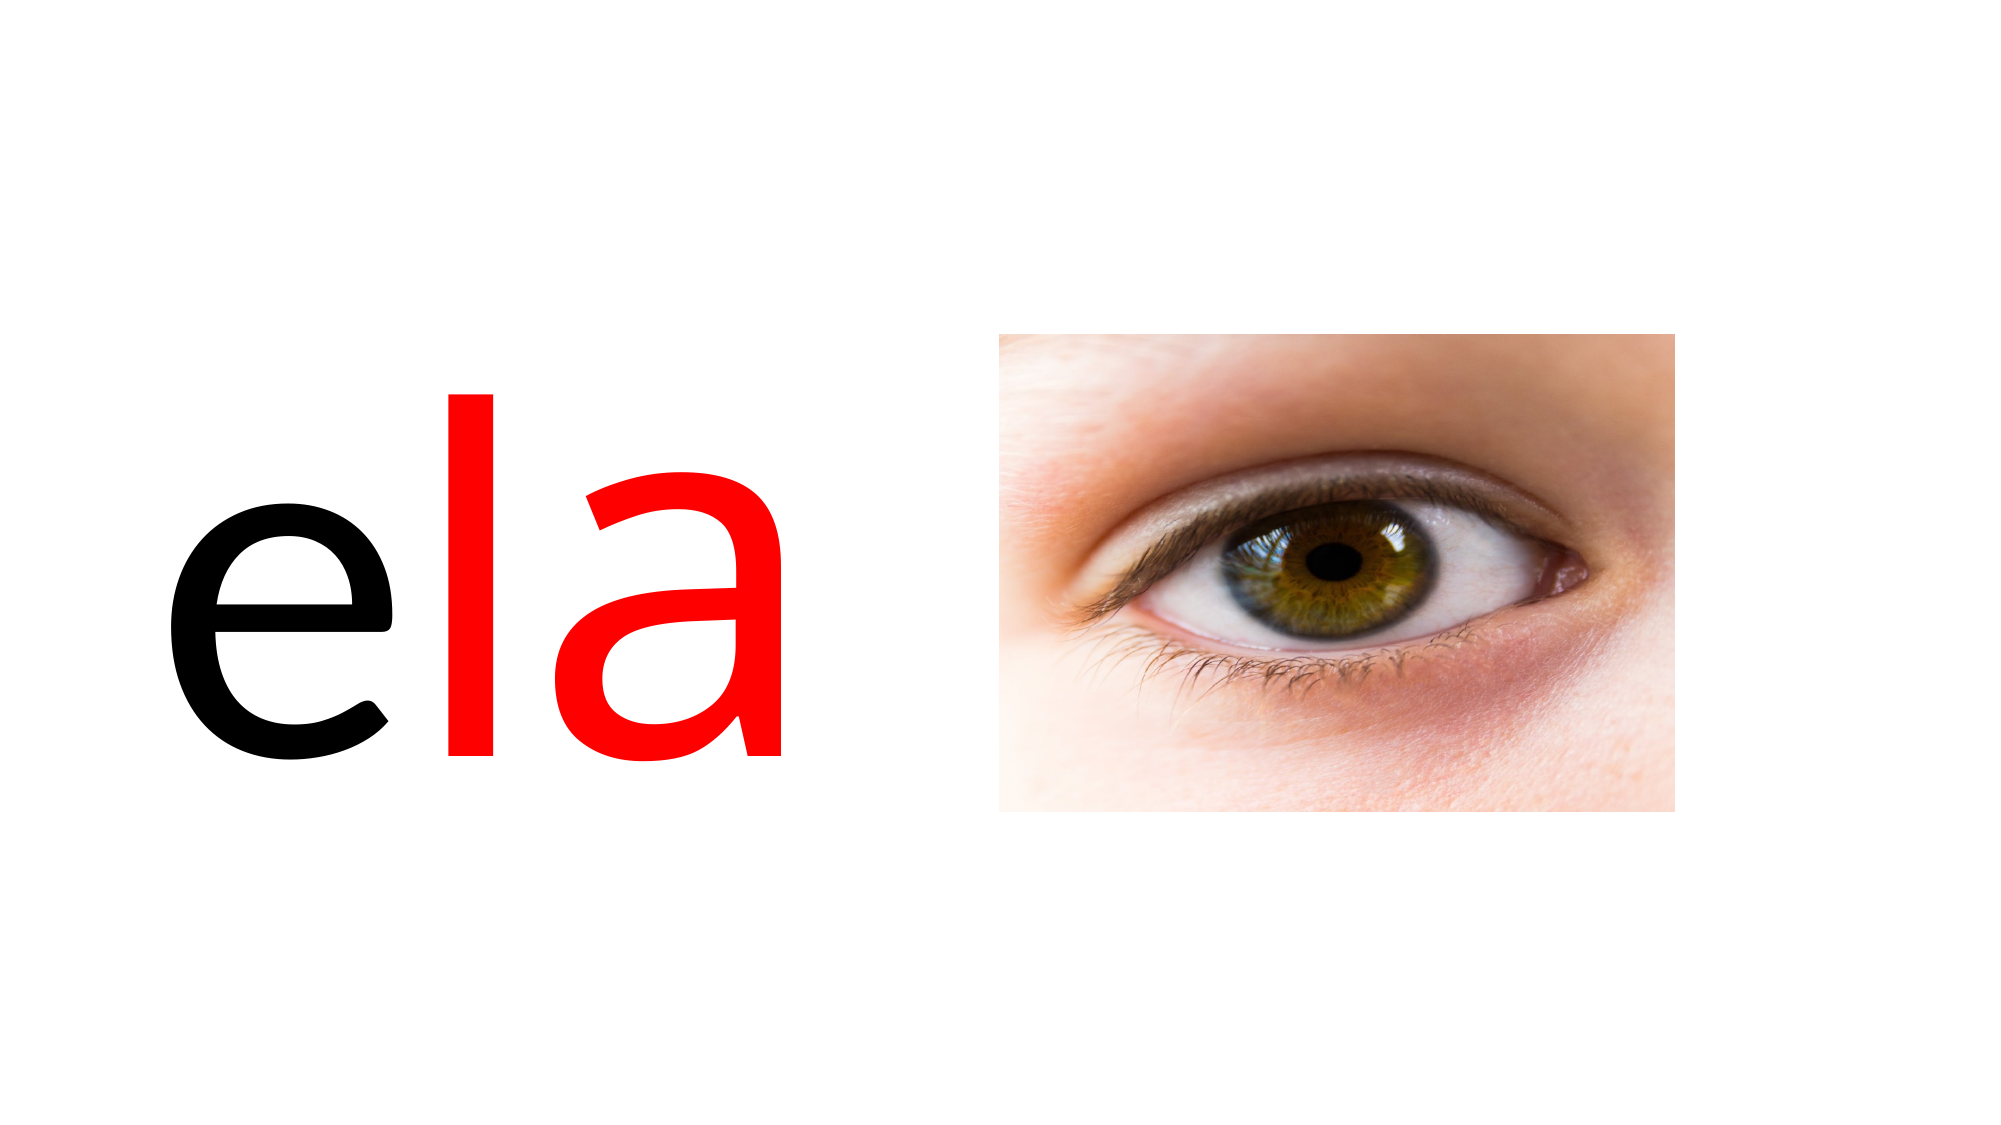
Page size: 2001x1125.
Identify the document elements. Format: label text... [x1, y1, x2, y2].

list ela [137, 299, 1863, 1014]
picture [999, 333, 1675, 812]
